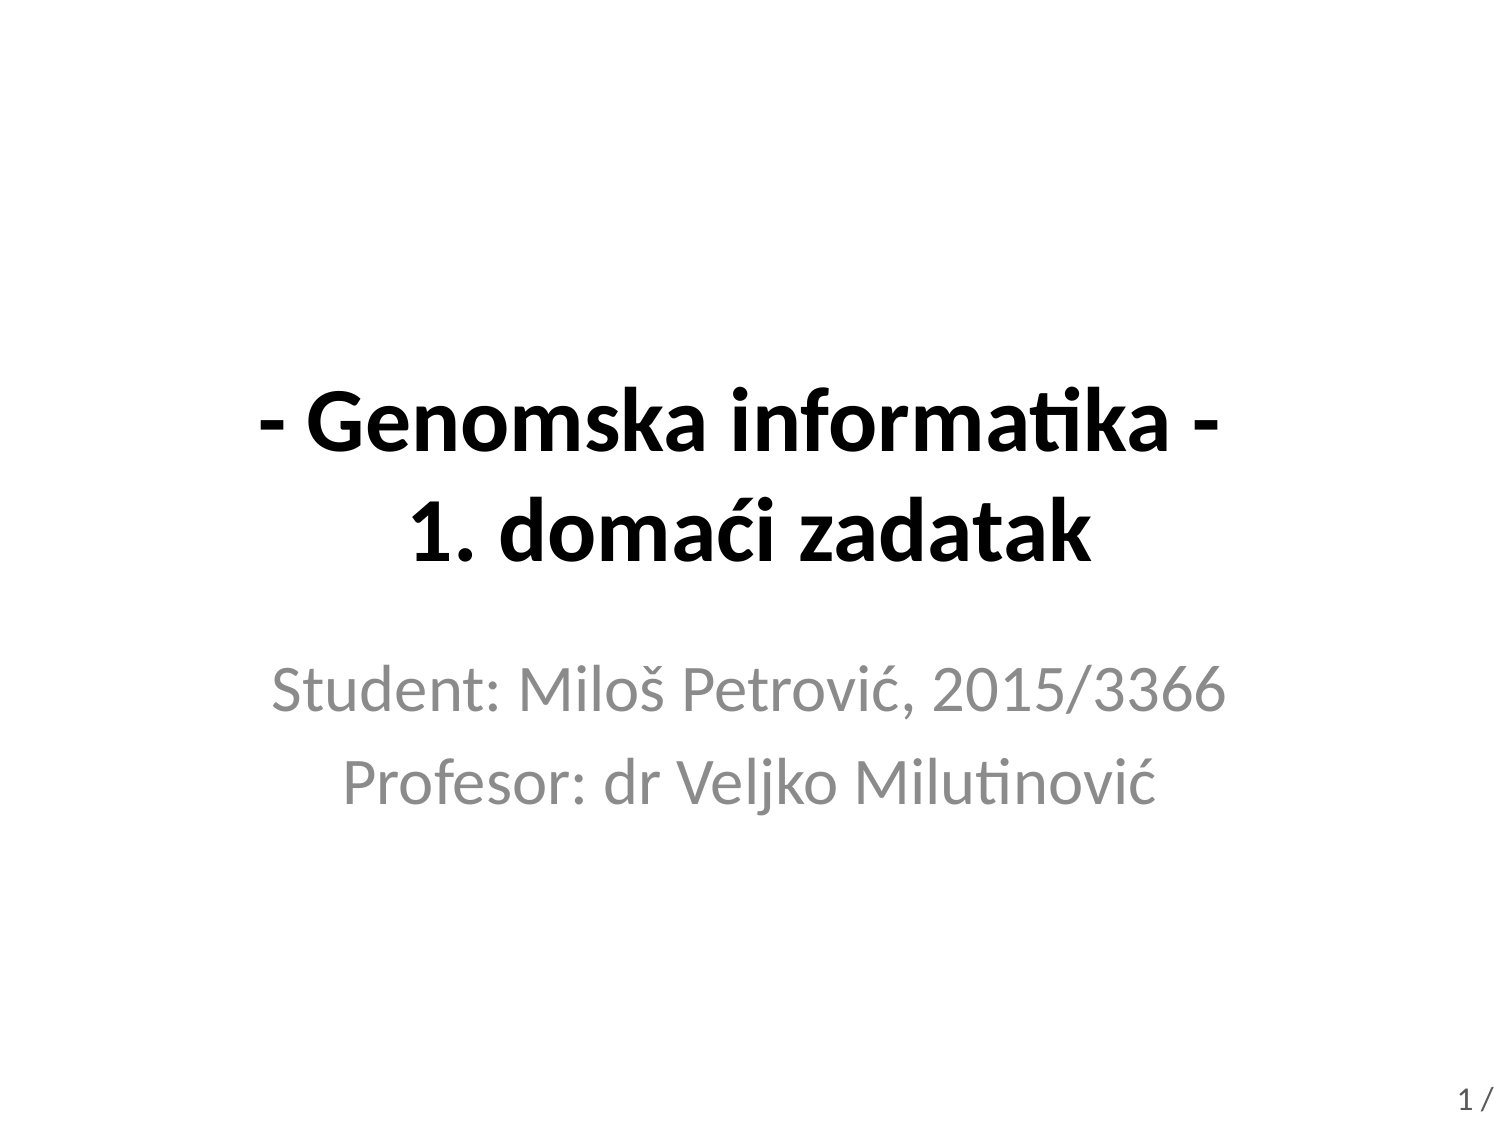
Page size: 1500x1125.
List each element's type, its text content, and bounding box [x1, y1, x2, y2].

title - Genomska informatika - 1. domaći zadatak [112, 349, 1388, 591]
subtitle Student: Miloš Petrović, 2015/3366 Profesor: dr Veljko Milutinović [225, 637, 1275, 925]
